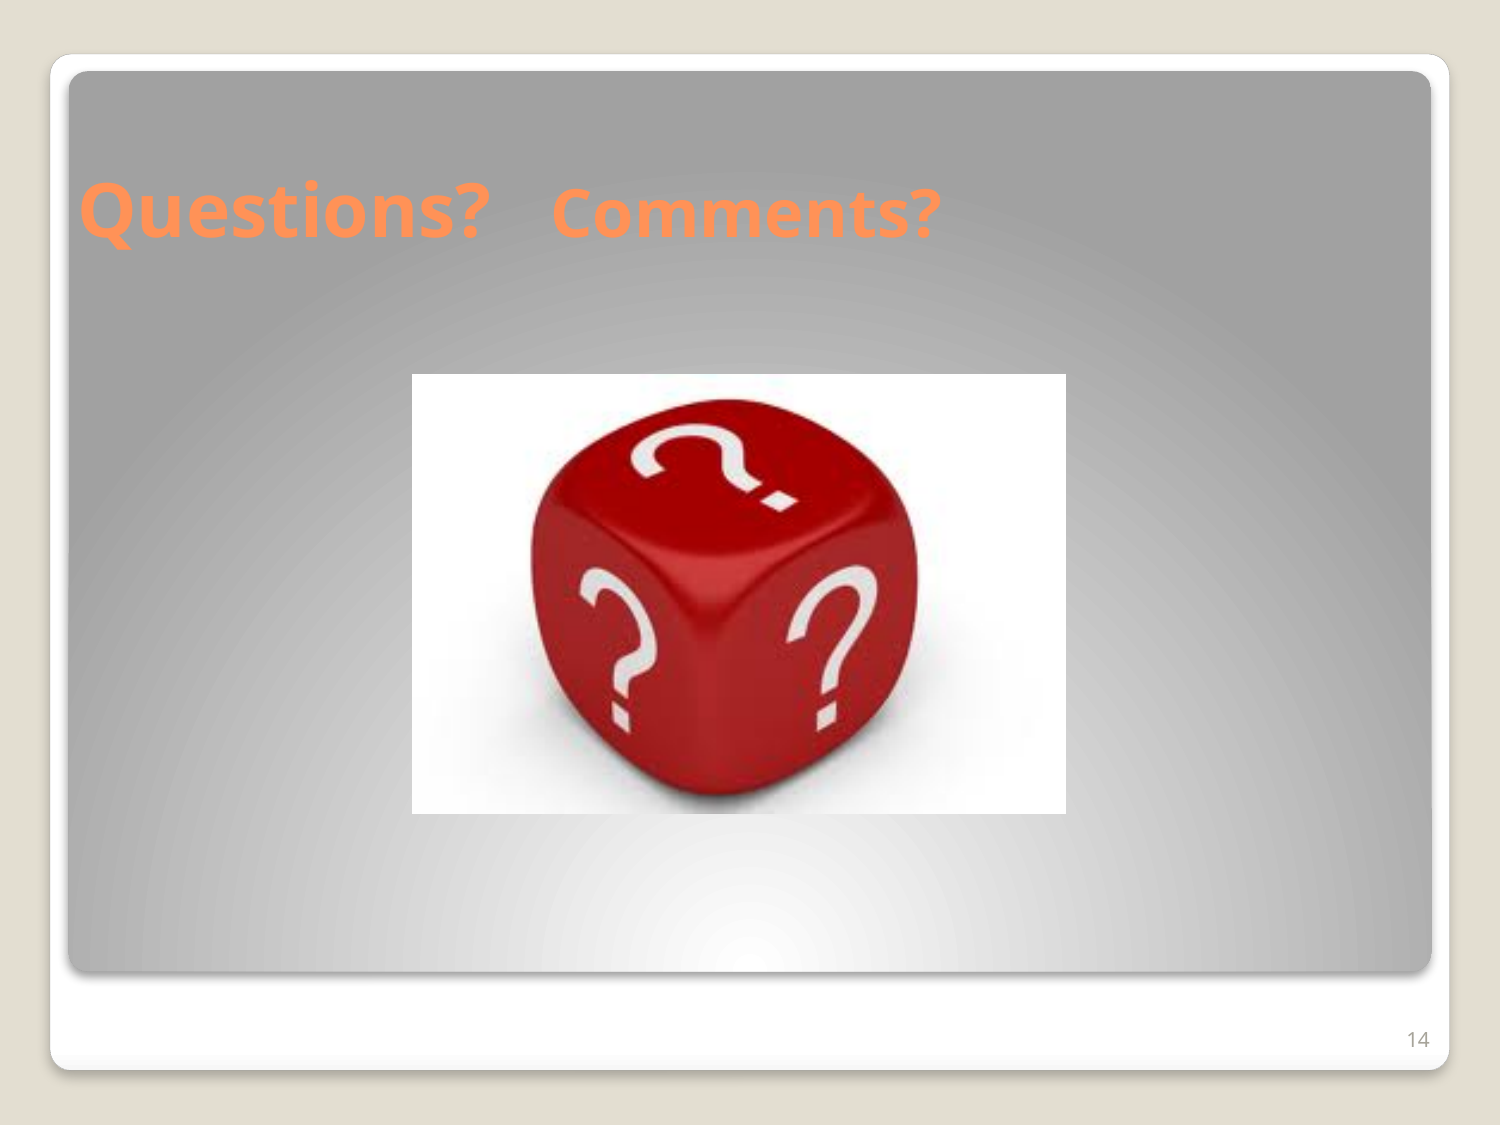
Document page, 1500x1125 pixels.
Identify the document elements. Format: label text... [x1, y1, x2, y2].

slide_number 14 [1369, 1002, 1445, 1063]
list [412, 374, 1066, 814]
title Questions? Comments? [62, 87, 1405, 260]
